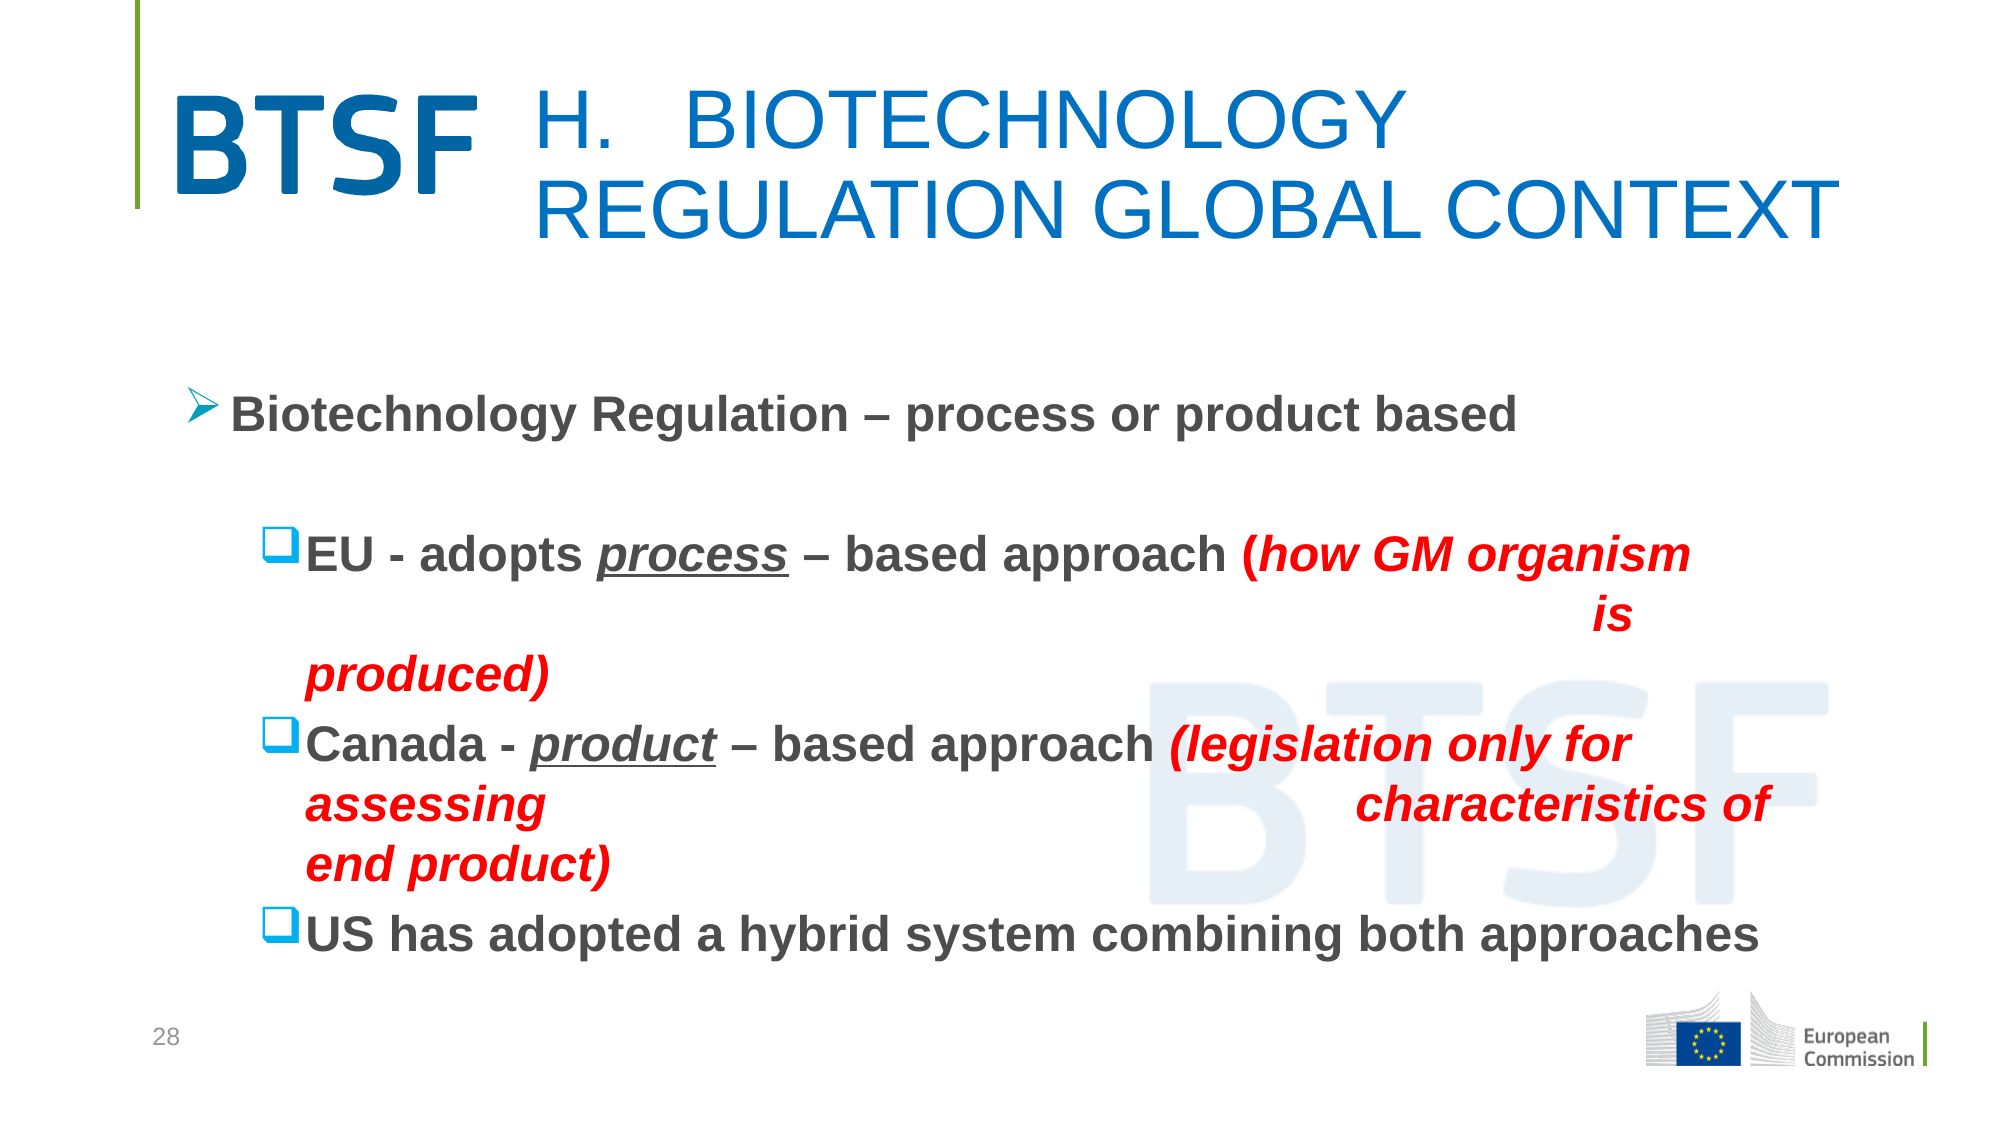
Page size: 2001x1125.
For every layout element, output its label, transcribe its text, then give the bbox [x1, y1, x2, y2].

title H. BIOTECHNOLOGY REGULATION GLOBAL CONTEXT [1785, 127, 1907, 257]
picture [1646, 991, 1927, 1066]
text_box Biotechnology Regulation – process or product based EU - adopts process – based approach (how GM organism is produced) Canada - product – based approach (legislation only for assessing characteristics of end product) US has adopted a hybrid system combining both approaches [93, 109, 1785, 998]
slide_number 28 [137, 1005, 588, 1066]
picture [148, 77, 516, 109]
